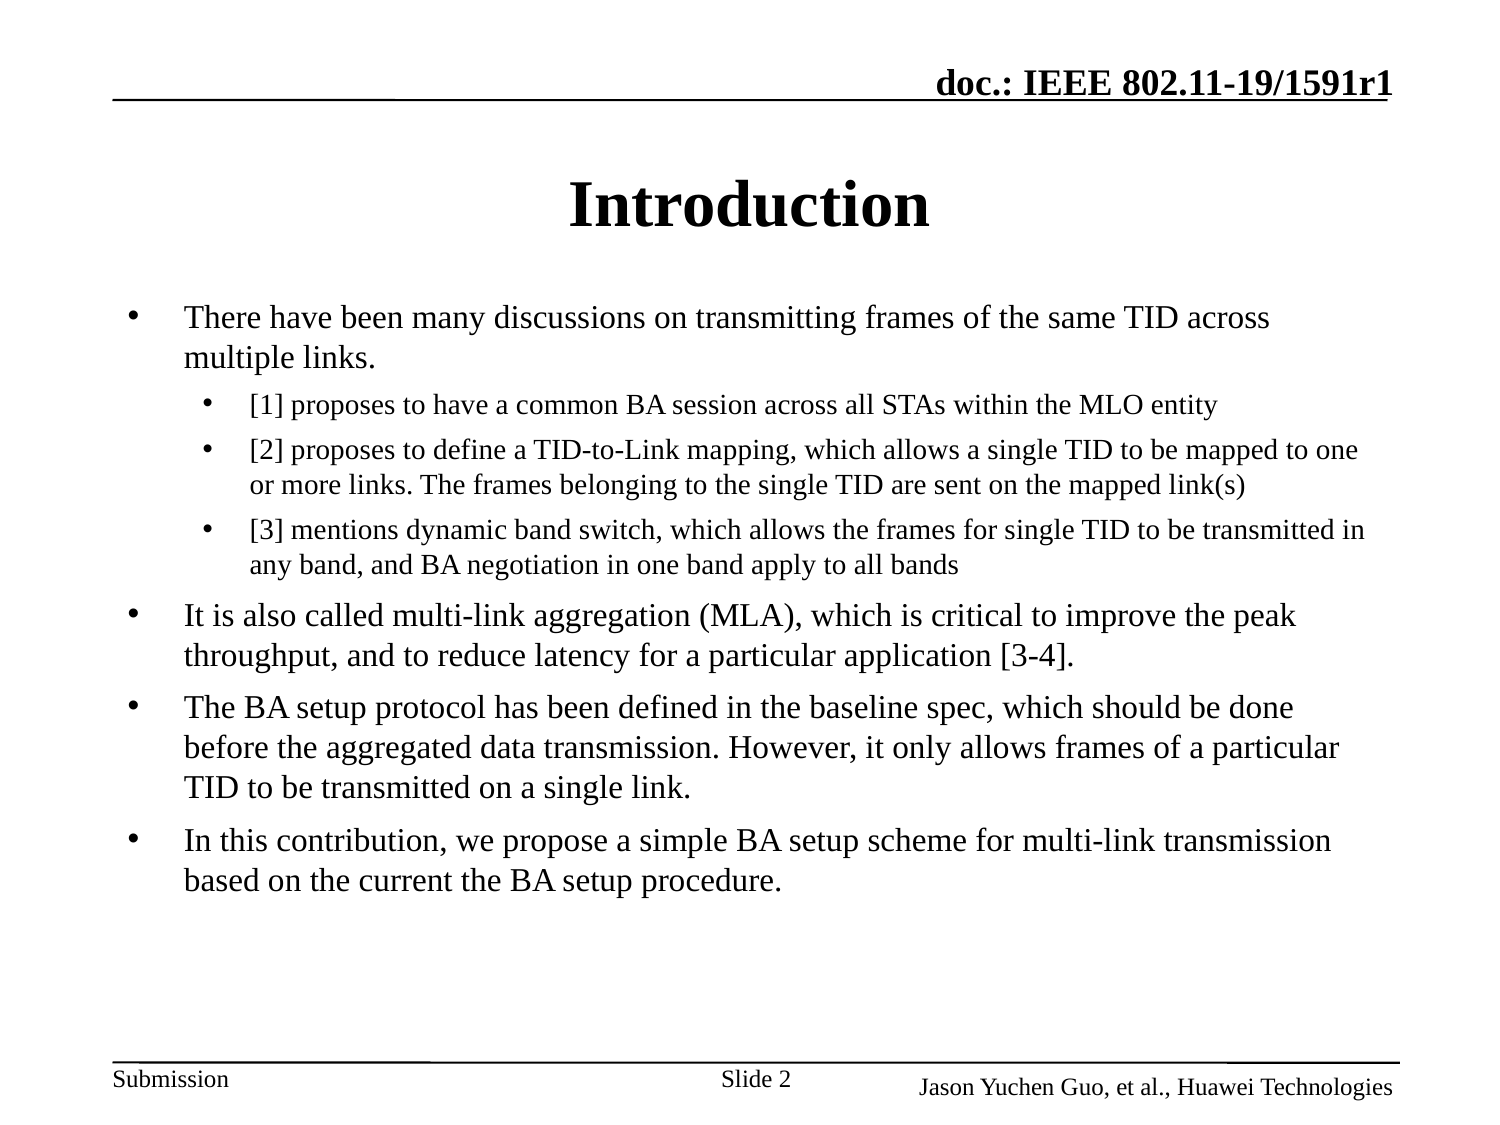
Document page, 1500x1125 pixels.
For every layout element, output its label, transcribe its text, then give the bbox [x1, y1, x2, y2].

slide_number Slide 2 [712, 1061, 800, 1123]
list There have been many discussions on transmitting frames of the same TID across multiple links. [1] proposes to have a common BA session across all STAs within the MLO entity [2] proposes to define a TID-to-Link mapping, which allows a single TID to be mapped to one or more links. The frames belonging to the single TID are sent on the mapped link(s) [3] mentions dynamic band switch, which allows the frames for single TID to be transmitted in any band, and BA negotiation in one band apply to all bands It is also called multi-link aggregation (MLA), which is critical to improve the peak throughput, and to reduce latency for a particular application [3-4]. The BA setup protocol has been defined in the baseline spec, which should be done before the aggregated data transmission. However, it only allows frames of a particular TID to be transmitted on a single link. In this contribution, we propose a simple BA setup scheme for multi-link transmission based on the current the BA setup procedure. [112, 286, 1388, 988]
title Introduction [112, 112, 1388, 286]
